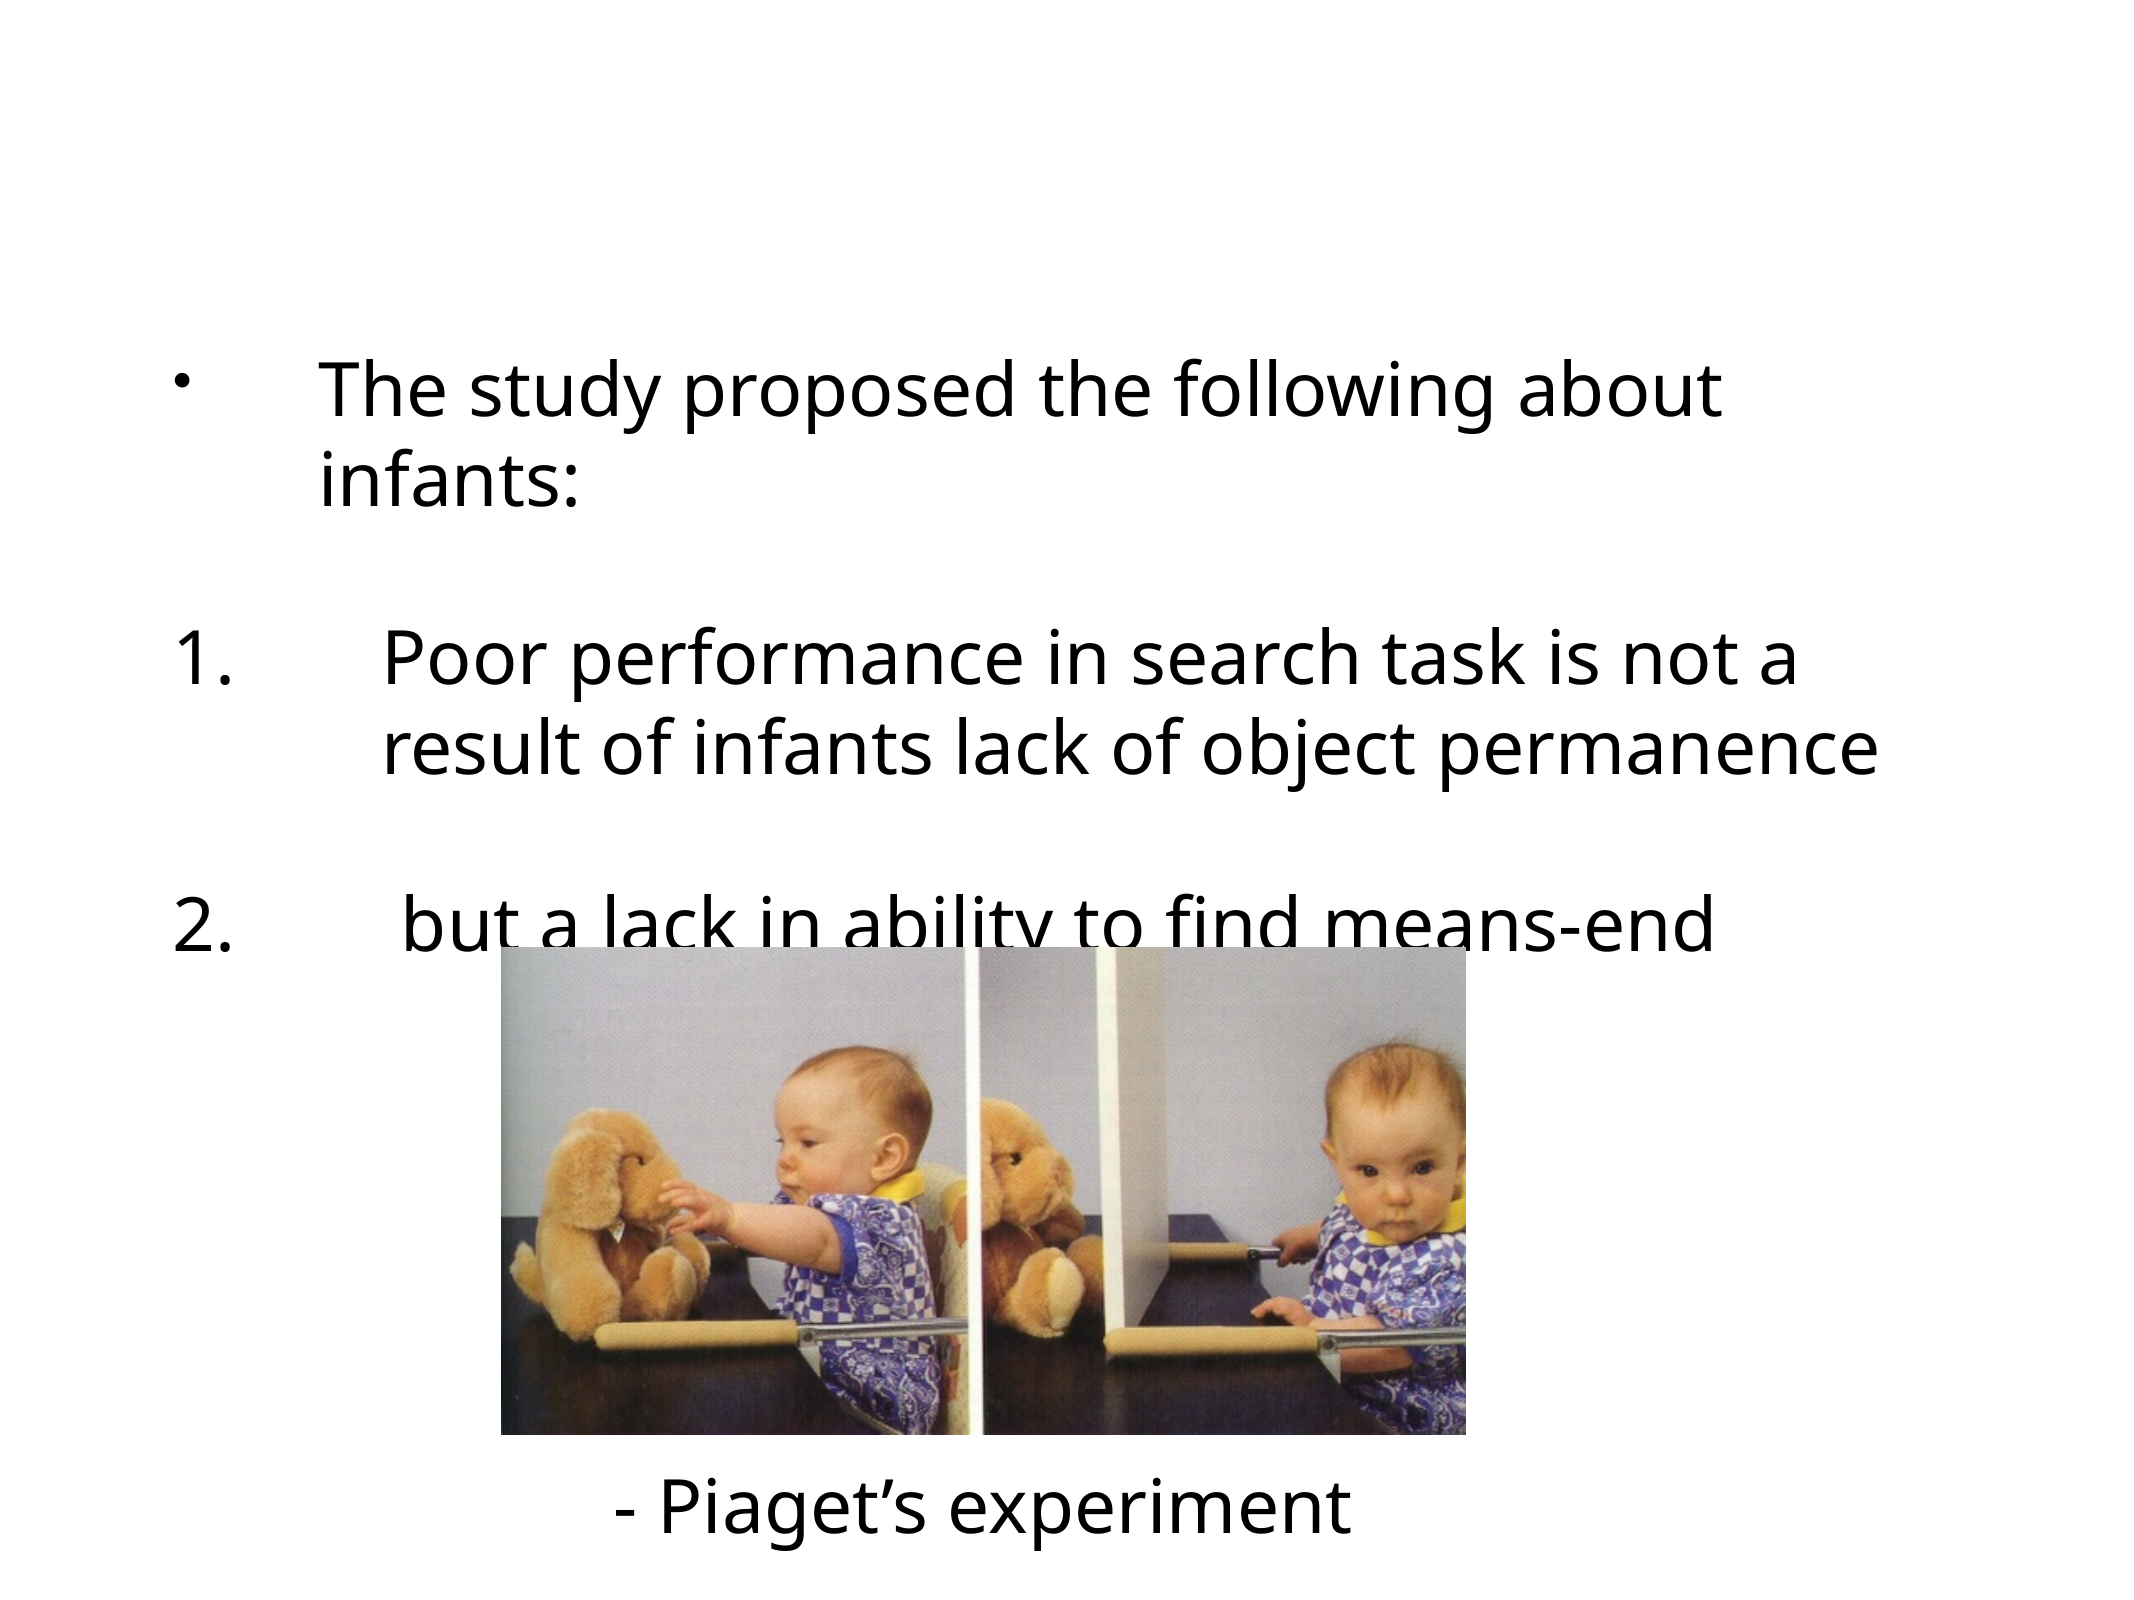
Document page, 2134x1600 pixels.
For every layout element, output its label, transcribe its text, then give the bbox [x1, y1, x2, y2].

list The study proposed the following about infants: Poor performance in search task is not a result of infants lack of object permanence but a lack in ability to find means-end [172, 341, 1995, 1374]
text_box - Piaget’s experiment [528, 1449, 1439, 1557]
picture [501, 947, 1467, 1435]
